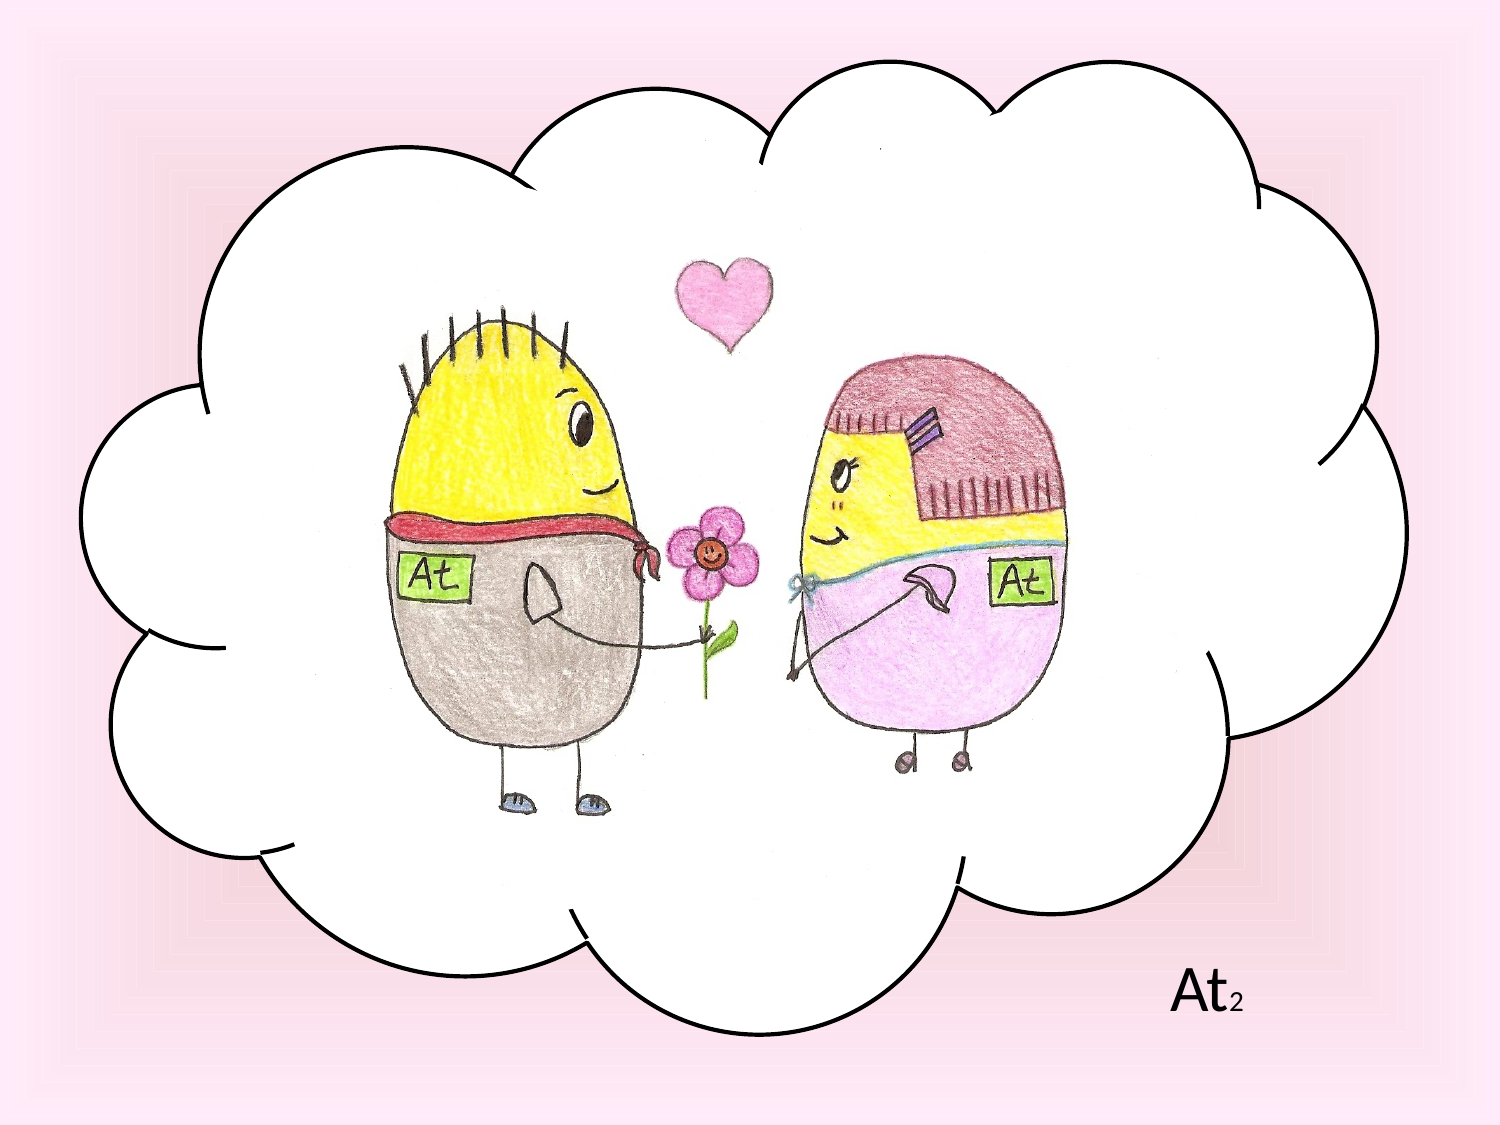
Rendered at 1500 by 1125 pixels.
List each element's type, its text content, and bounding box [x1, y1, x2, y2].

text_box [583, 86, 728, 103]
text_box [398, 969, 532, 979]
text_box At2 [937, 937, 1477, 1033]
text_box [78, 227, 240, 861]
picture [245, 105, 1254, 962]
text_box [1004, 59, 1216, 103]
text_box [790, 59, 990, 103]
text_box [605, 969, 914, 1037]
text_box [1258, 180, 1409, 735]
